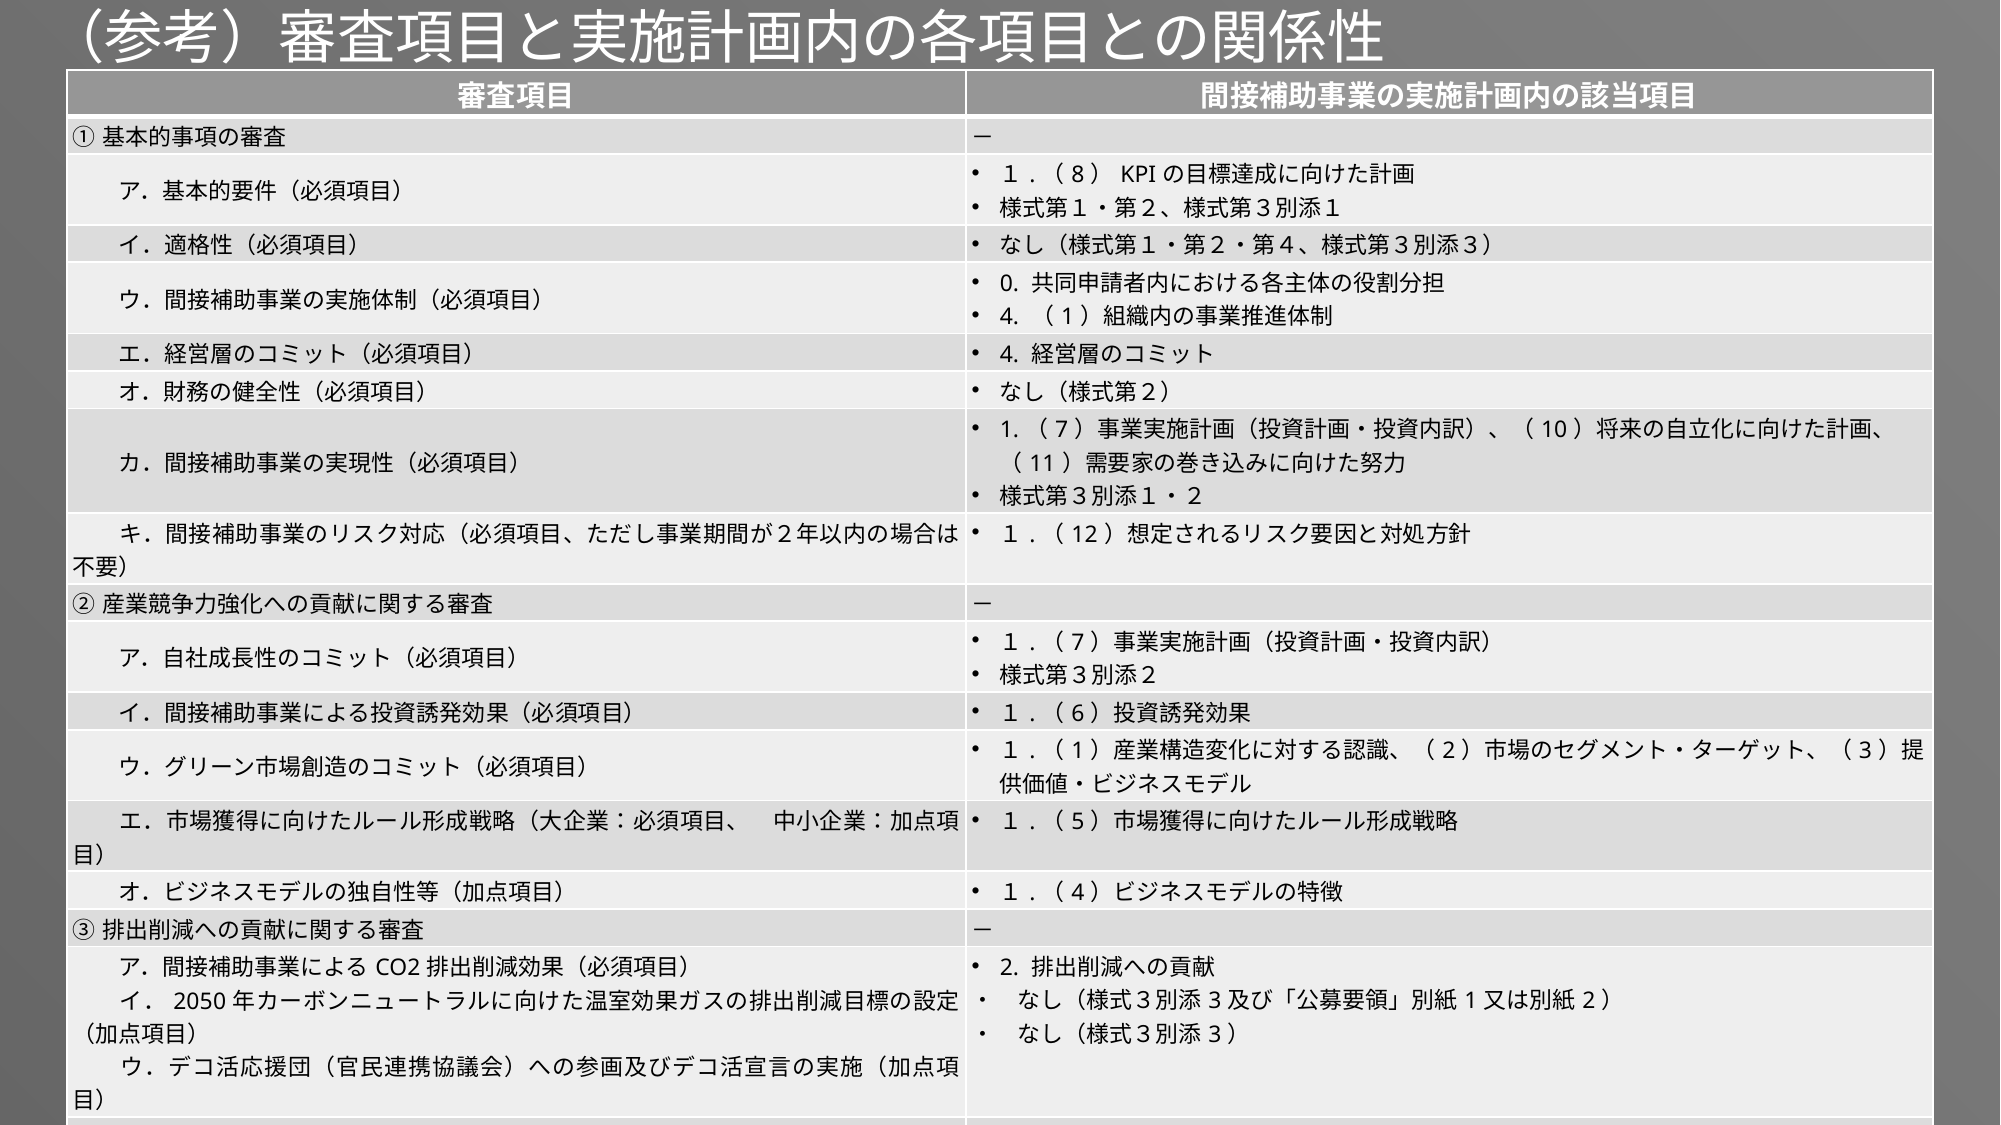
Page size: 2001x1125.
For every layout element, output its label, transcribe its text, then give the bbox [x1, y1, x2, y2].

table_cell ア．間接補助事業によるCO2排出削減効果（必須項目） イ．2050年カーボンニュートラルに向けた温室効果ガスの排出削減目標の設定（加点項目） ウ．デコ活応援団（官民連携協議会）への参画及びデコ活宣言の実施（加点項目） [68, 947, 965, 1116]
table_cell １.（4）ビジネスモデルの特徴 [967, 872, 1932, 908]
table_cell エ．市場獲得に向けたルール形成戦略（大企業：必須項目、 中小企業：加点項目） [68, 801, 965, 870]
table_cell カ．間接補助事業の実現性（必須項目） [68, 409, 965, 512]
table_cell １.（7）事業実施計画（投資計画・投資内訳） 様式第３別添２ [967, 622, 1932, 691]
table_cell なし（様式第１・第２・第４、様式第３別添３） [967, 226, 1932, 261]
table_cell － [967, 585, 1932, 620]
table_cell ②産業競争力強化への貢献に関する審査 [68, 585, 965, 620]
table_cell ア．基本的要件（必須項目） [68, 155, 965, 224]
table_cell エ．経営層のコミット（必須項目） [68, 334, 965, 370]
table_cell ア．自社成長性のコミット（必須項目） [68, 622, 965, 691]
table_cell － [967, 119, 1932, 153]
table_cell － [967, 910, 1932, 946]
table_cell － [967, 1118, 1932, 1125]
table_cell ウ．グリーン市場創造のコミット（必須項目） [68, 731, 965, 800]
table_cell 2. 排出削減への貢献 ・ なし（様式３別添3及び「公募要領」別紙1又は別紙2） ・ なし（様式３別添3） [967, 947, 1932, 1116]
table_cell １.（8）KPIの目標達成に向けた計画 様式第１・第２、様式第３別添１ [967, 155, 1932, 224]
table_cell 1.（7）事業実施計画（投資計画・投資内訳）、（10）将来の自立化に向けた計画、（11）需要家の巻き込みに向けた努力 様式第３別添１・２ [967, 409, 1932, 512]
table_cell キ．間接補助事業のリスク対応（必須項目、ただし事業期間が２年以内の場合は不要） [68, 514, 965, 583]
table_cell オ．ビジネスモデルの独自性等（加点項目） [68, 872, 965, 908]
table_cell １.（1）産業構造変化に対する認識、（2）市場のセグメント・ターゲット、（3）提供価値・ビジネスモデル [967, 731, 1932, 800]
table_header 間接補助事業の実施計画内の該当項目 [967, 71, 1932, 114]
table_cell １.（5）市場獲得に向けたルール形成戦略 [967, 801, 1932, 870]
table_cell ④民間企業のみでは投資判断が真に困難な事業であることに関する審査 [68, 1118, 965, 1125]
table_cell １.（6）投資誘発効果 [967, 693, 1932, 729]
table_cell ①基本的事項の審査 [68, 119, 965, 153]
table_cell イ．間接補助事業による投資誘発効果（必須項目） [68, 693, 965, 729]
table_cell １.（12）想定されるリスク要因と対処方針 [967, 514, 1932, 583]
table_cell イ．適格性（必須項目） [68, 226, 965, 261]
text_box （参考）審査項目と実施計画内の各項目との関係性 [45, 0, 1878, 82]
table_header 審査項目 [68, 71, 965, 114]
table_cell オ．財務の健全性（必須項目） [68, 372, 965, 408]
table_cell ③排出削減への貢献に関する審査 [68, 910, 965, 946]
table_cell 0. 共同申請者内における各主体の役割分担 4. （1）組織内の事業推進体制 [967, 263, 1932, 333]
table_cell 4. 経営層のコミット [967, 334, 1932, 370]
table_cell ウ．間接補助事業の実施体制（必須項目） [68, 263, 965, 333]
table_cell なし（様式第２） [967, 372, 1932, 408]
